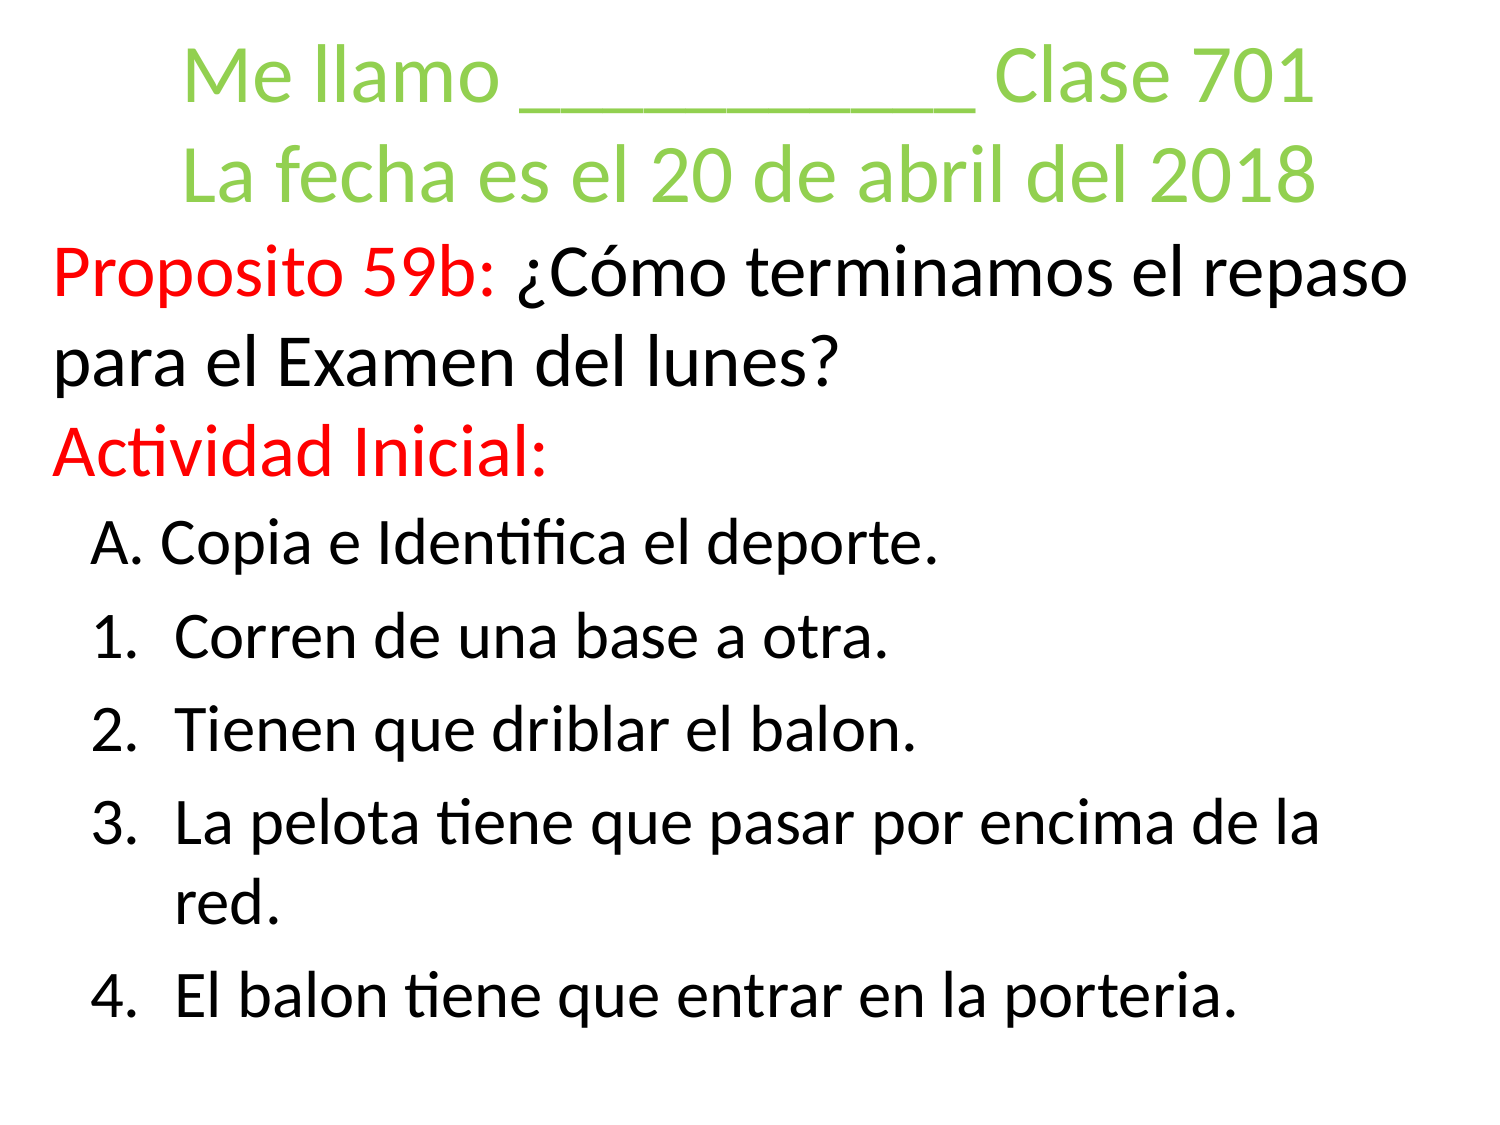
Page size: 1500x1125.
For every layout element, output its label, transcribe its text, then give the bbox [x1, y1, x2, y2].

title Proposito 59b: ¿Cómo terminamos el repaso para el Examen del lunes? Actividad Inicial: [37, 262, 1500, 450]
list A. Copia e Identifica el deporte. Corren de una base a otra. Tienen que driblar el balon. La pelota tiene que pasar por encima de la red. El balon tiene que entrar en la porteria. [75, 490, 1425, 1100]
text_box Me llamo ___________ Clase 701 La fecha es el 20 de abril del 2018 [74, 24, 1425, 213]
